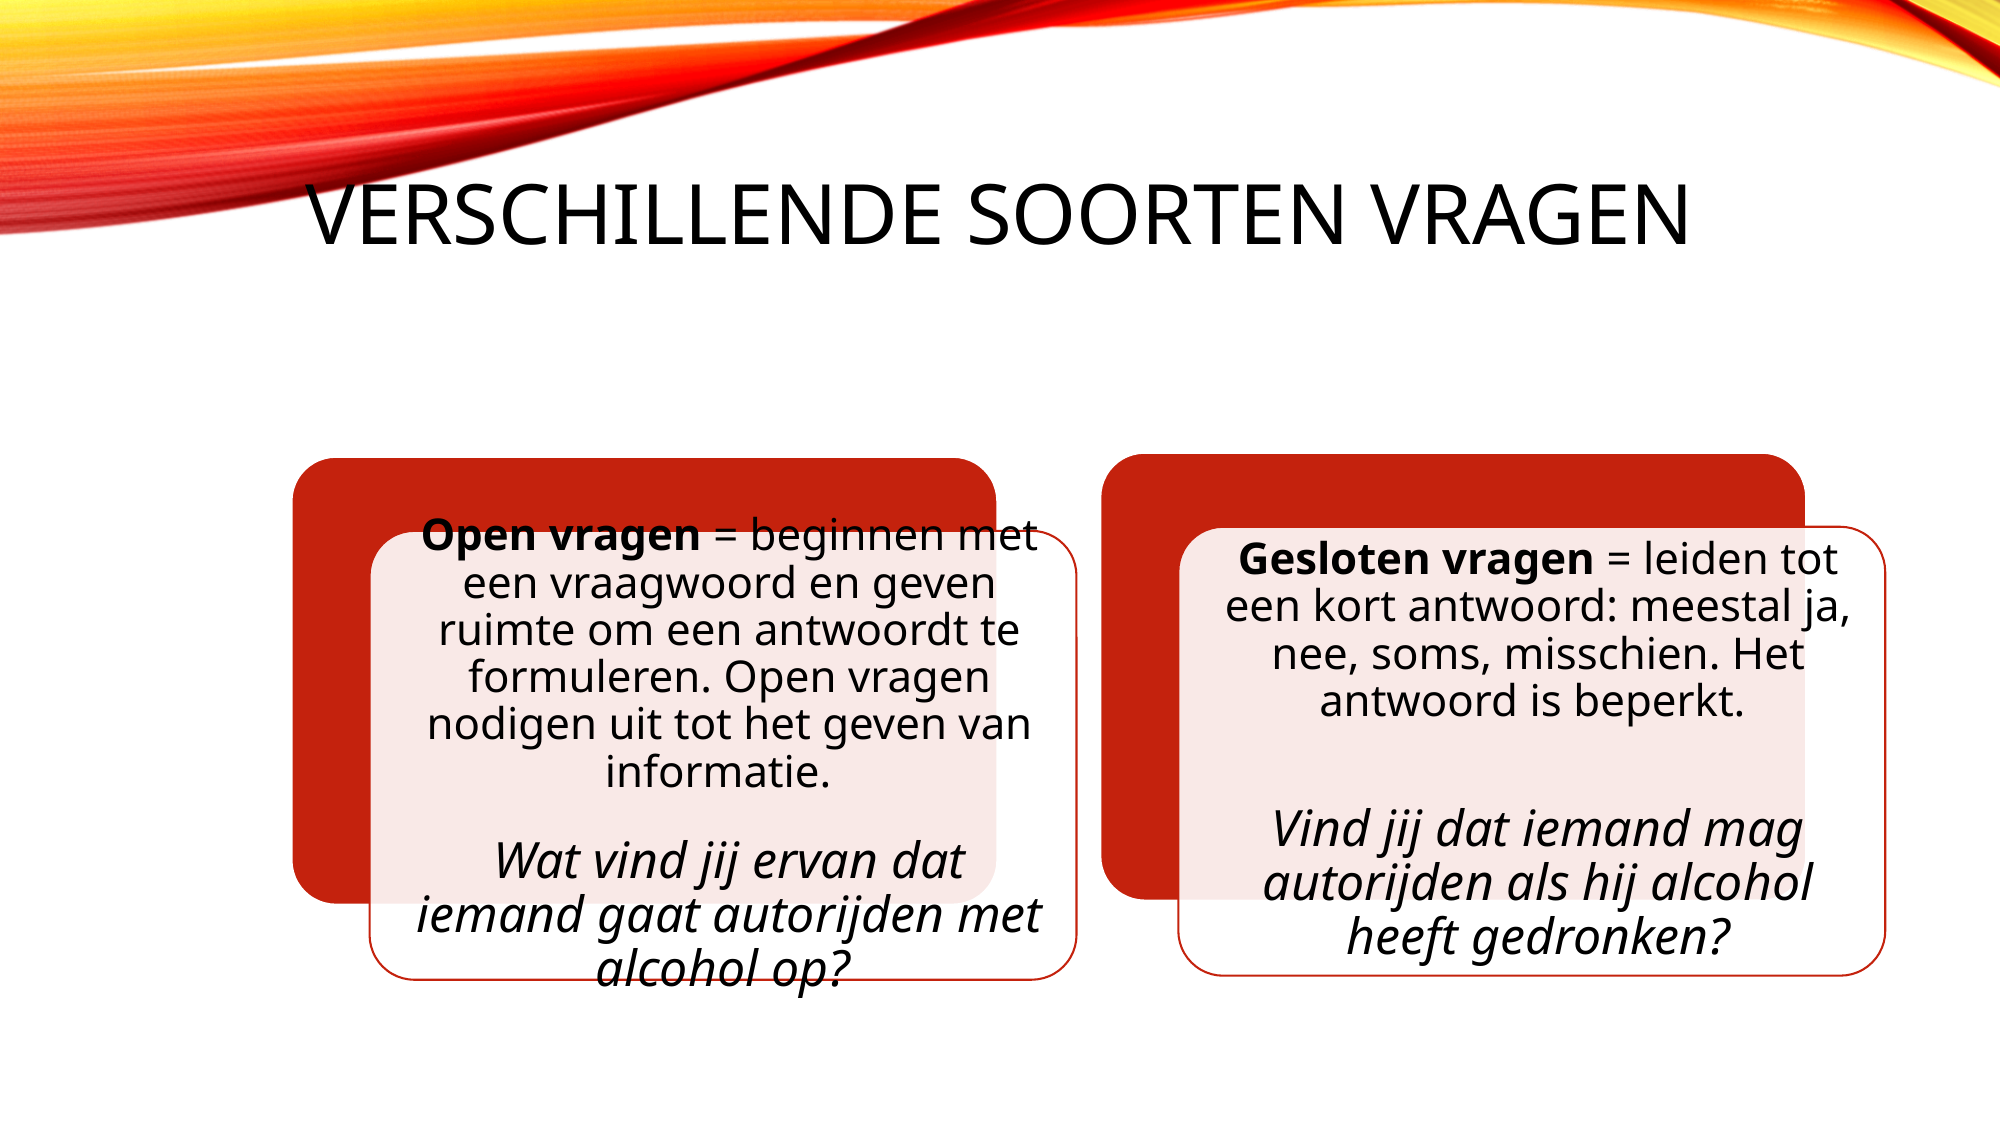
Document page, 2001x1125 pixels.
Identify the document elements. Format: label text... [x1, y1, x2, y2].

title Verschillende soorten vragen [174, 105, 1825, 331]
picture [0, 0, 2000, 237]
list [235, 408, 1886, 1020]
